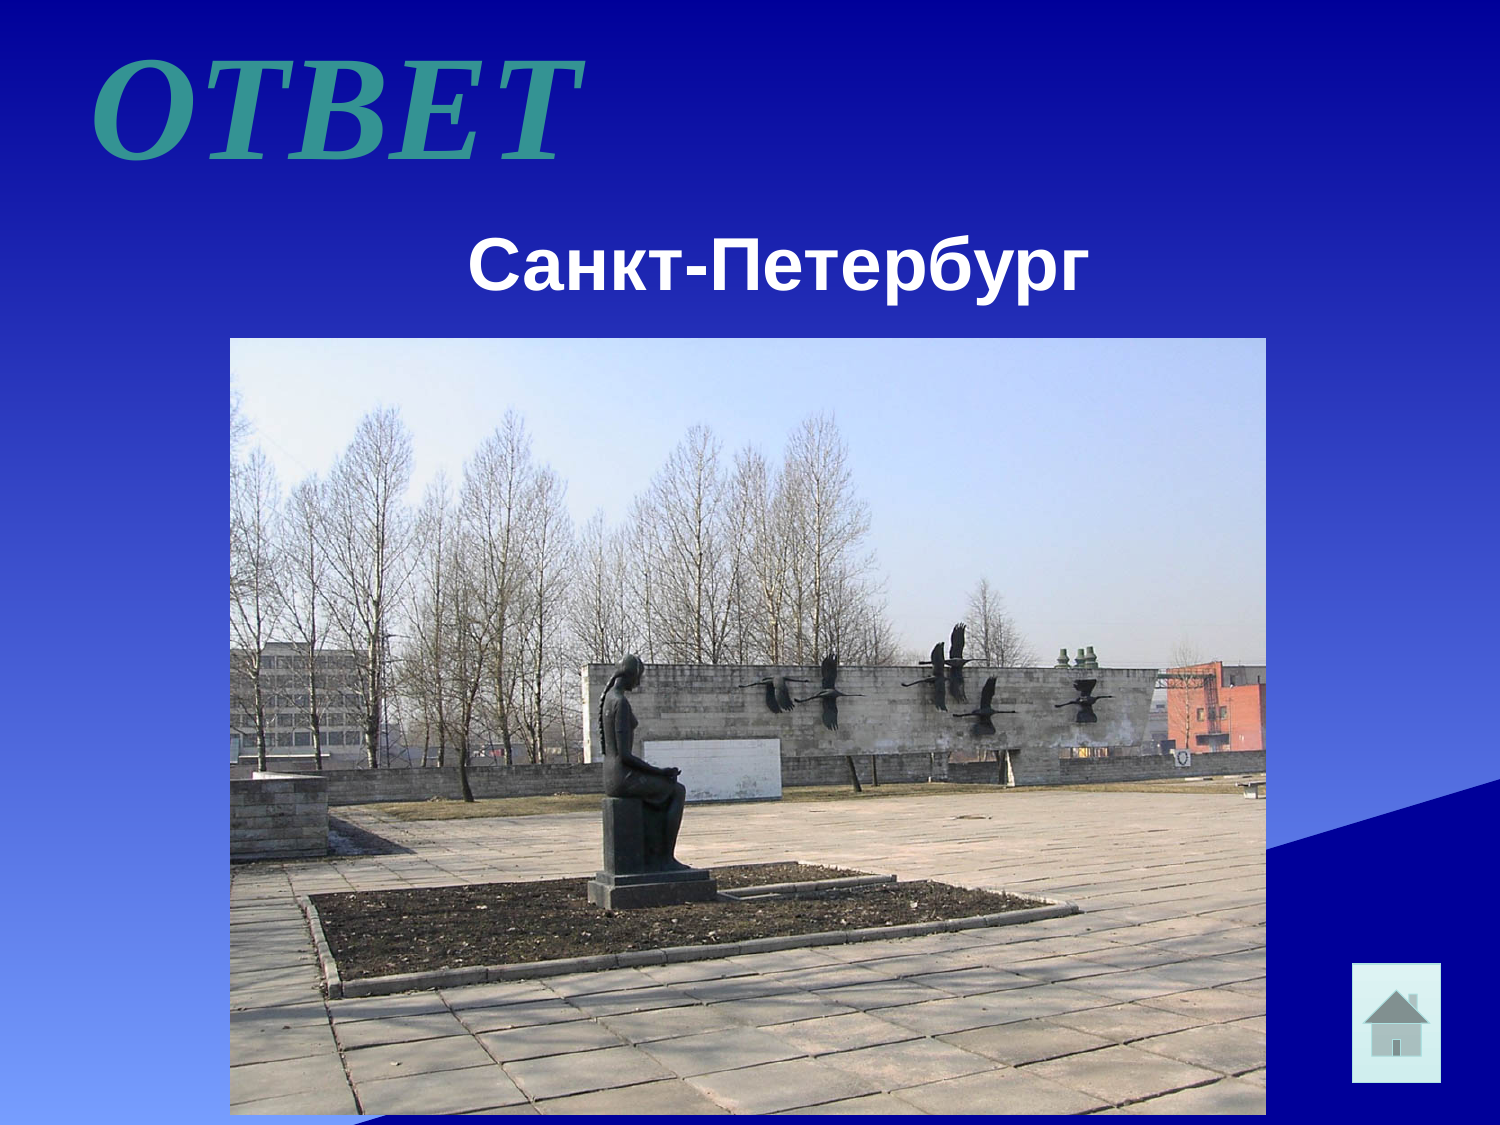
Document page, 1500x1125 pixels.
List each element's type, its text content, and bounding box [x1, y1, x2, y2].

text_box [1352, 963, 1441, 1083]
picture [230, 338, 1266, 1115]
title ОТВЕТ [74, 30, 1500, 169]
list Санкт-Петербург [395, 207, 1164, 304]
